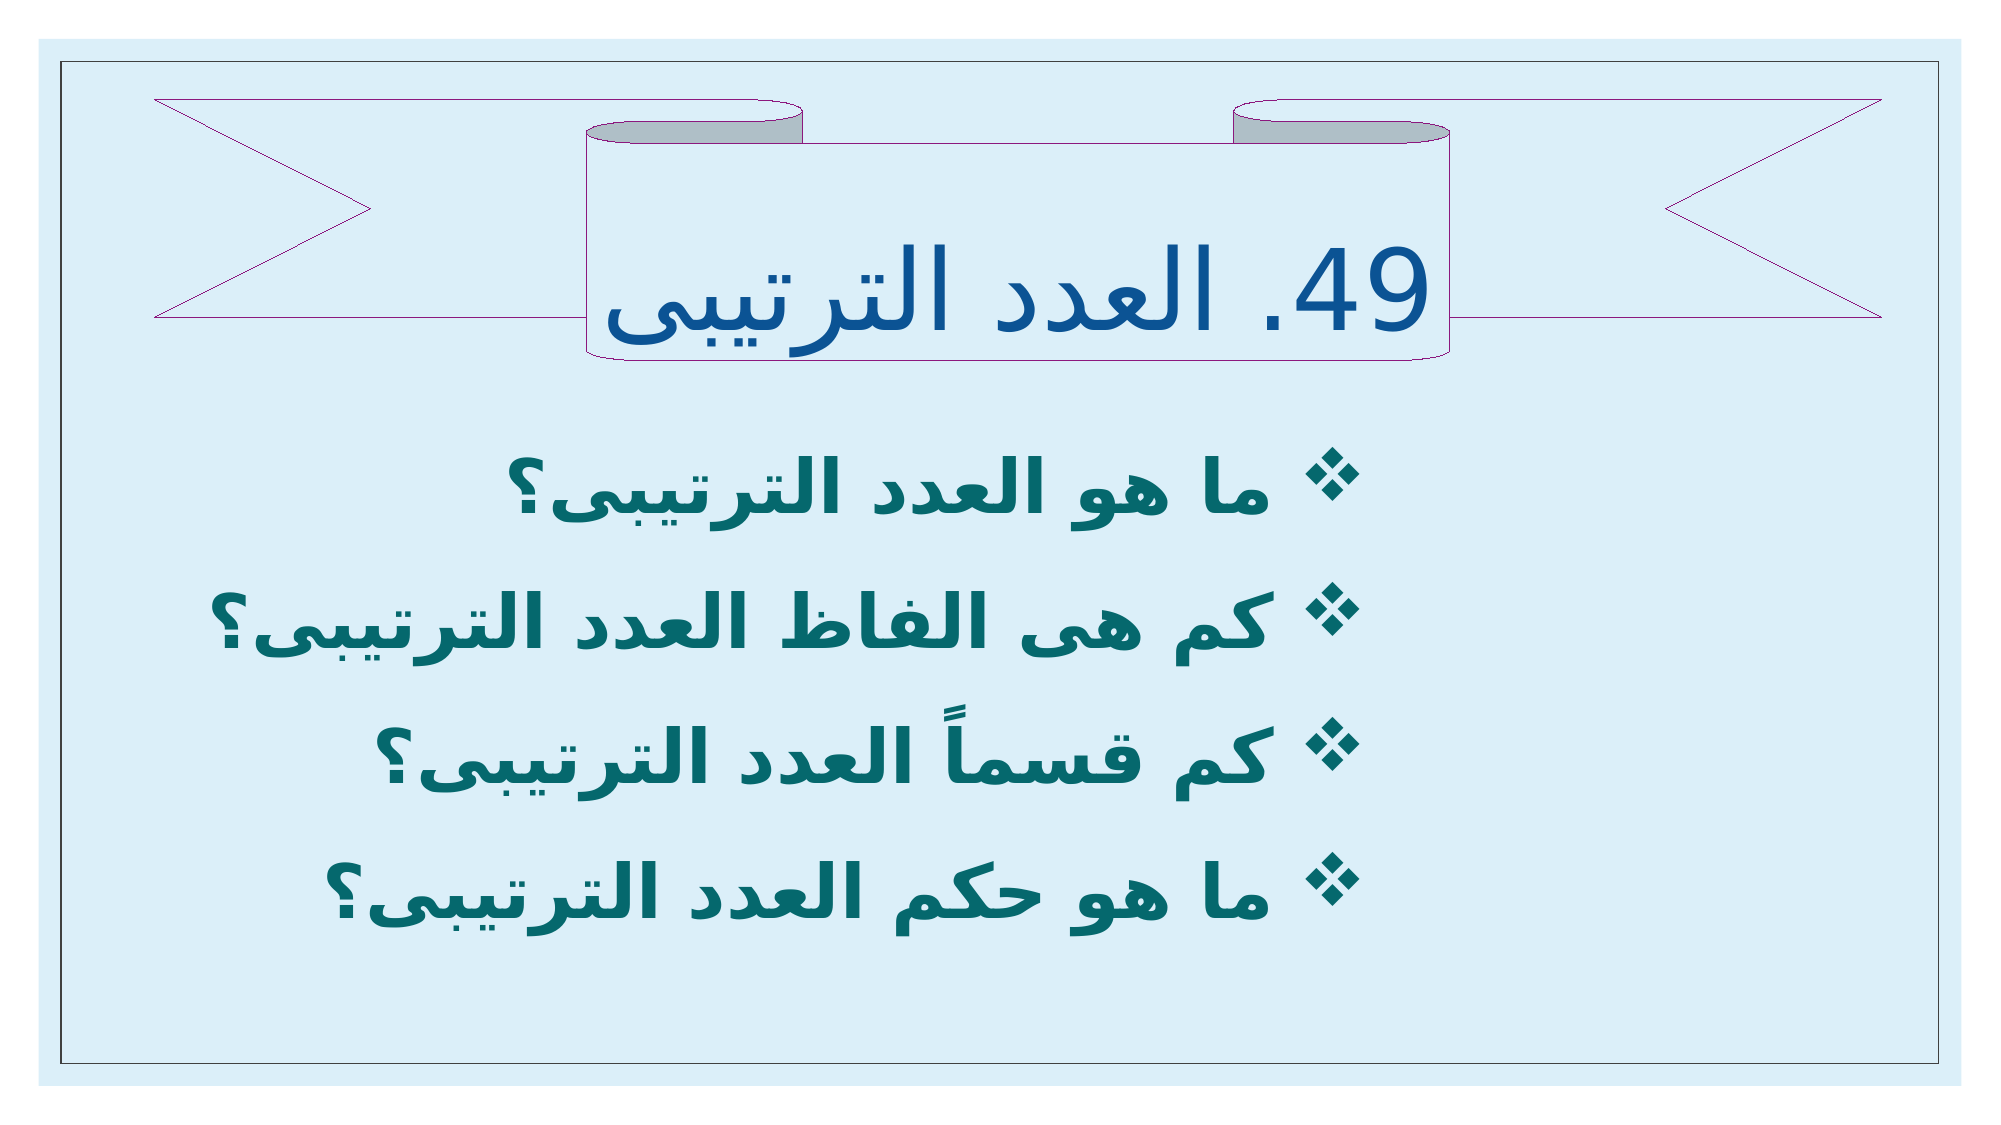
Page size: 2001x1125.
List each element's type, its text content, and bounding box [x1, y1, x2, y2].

text_box ما هو العدد الترتیبی؟ کم هی الفاظ العدد الترتیبی؟ کم قسماً العدد الترتیبی؟ ما هو حکم العدد الترتیبی؟ [0, 299, 1383, 941]
text_box 49. العدد الترتیبی [154, 99, 1882, 361]
